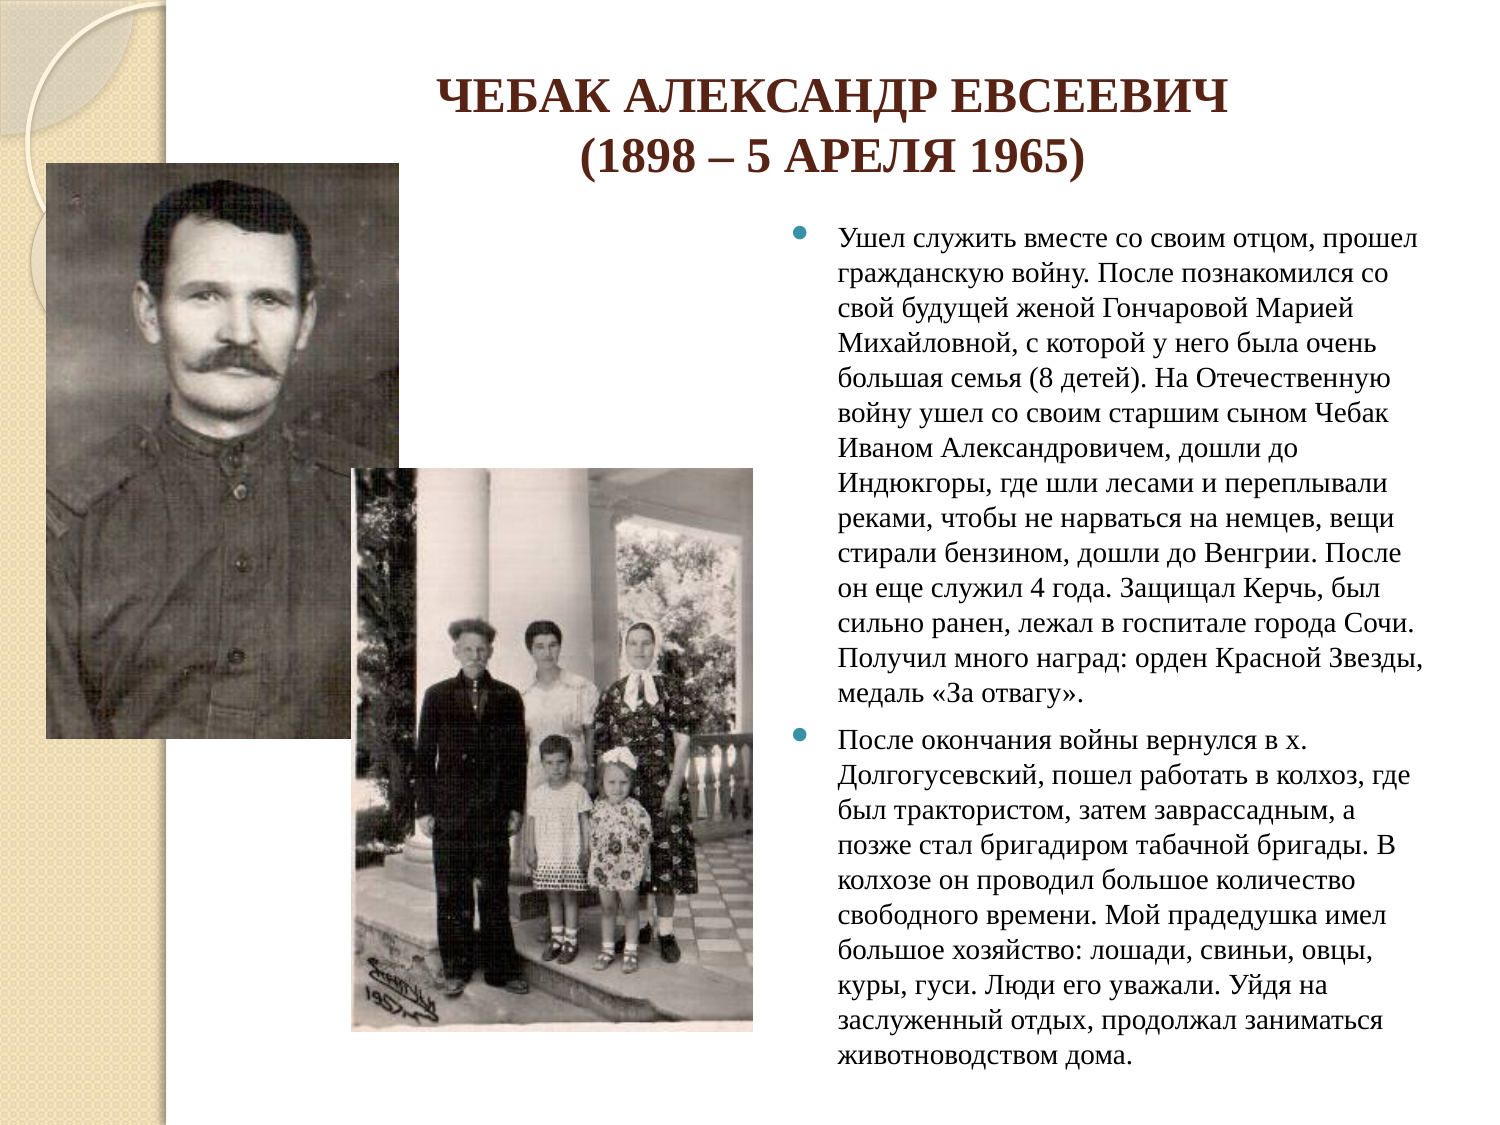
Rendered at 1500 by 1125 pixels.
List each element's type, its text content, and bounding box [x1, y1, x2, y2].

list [46, 163, 399, 739]
list Ушел служить вместе со своим отцом, прошел гражданскую войну. После познакомился со свой будущей женой Гончаровой Марией Михайловной, с которой у него была очень большая семья (8 детей). На Отечественную войну ушел со своим старшим сыном Чебак Иваном Александровичем, дошли до Индюкгоры, где шли лесами и переплывали реками, чтобы не нарваться на немцев, вещи стирали бензином, дошли до Венгрии. После он еще служил 4 года. Защищал Керчь, был сильно ранен, лежал в госпитале города Сочи. Получил много наград: орден Красной Звезды, медаль «За отвагу». После окончания войны вернулся в х. Долгогусевский, пошел работать в колхоз, где был трактористом, затем заврассадным, а позже стал бригадиром табачной бригады. В колхозе он проводил большое количество свободного времени. Мой прадедушка имел большое хозяйство: лошади, свиньи, овцы, куры, гуси. Люди его уважали. Уйдя на заслуженный отдых, продолжал заниматься животноводством дома. [762, 210, 1442, 1079]
title ЧЕБАК АЛЕКСАНДР ЕВСЕЕВИЧ (1898 – 5 АРЕЛЯ 1965) [235, 45, 1430, 200]
picture [351, 468, 753, 1032]
